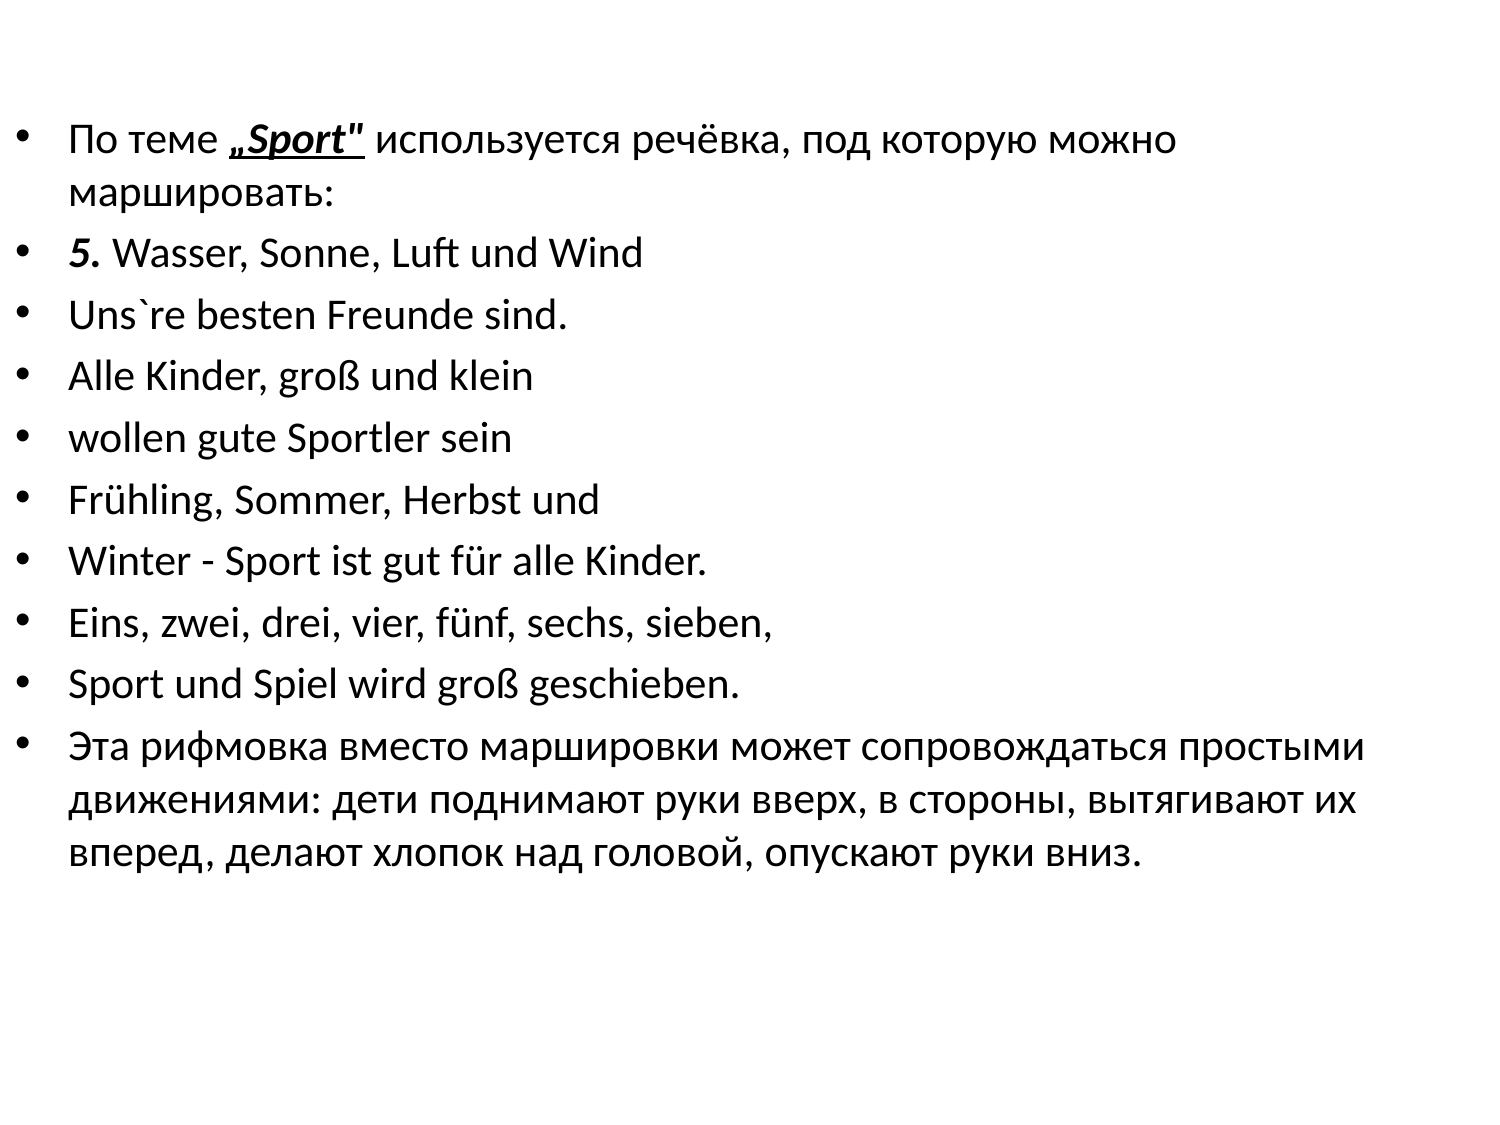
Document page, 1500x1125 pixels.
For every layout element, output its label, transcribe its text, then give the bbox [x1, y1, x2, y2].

list По теме „Sport" используется речёвка, под которую можно маршировать: 5. Wasser, Sonne, Luft und Wind Uns`re besten Freunde sind. Alle Kinder, groß und klein wollen gute Sportler sein Frühling, Sommer, Herbst und Winter - Sport ist gut für alle Kinder. Eins, zwei, drei, vier, fünf, sechs, sieben, Sport und Spiel wird groß geschieben. Эта рифмовка вместо маршировки может сопровождаться простыми движениями: дети поднимают руки вверх, в стороны, вытягивают их вперед, делают хлопок над головой, опускают руки вниз. [0, 101, 1424, 905]
